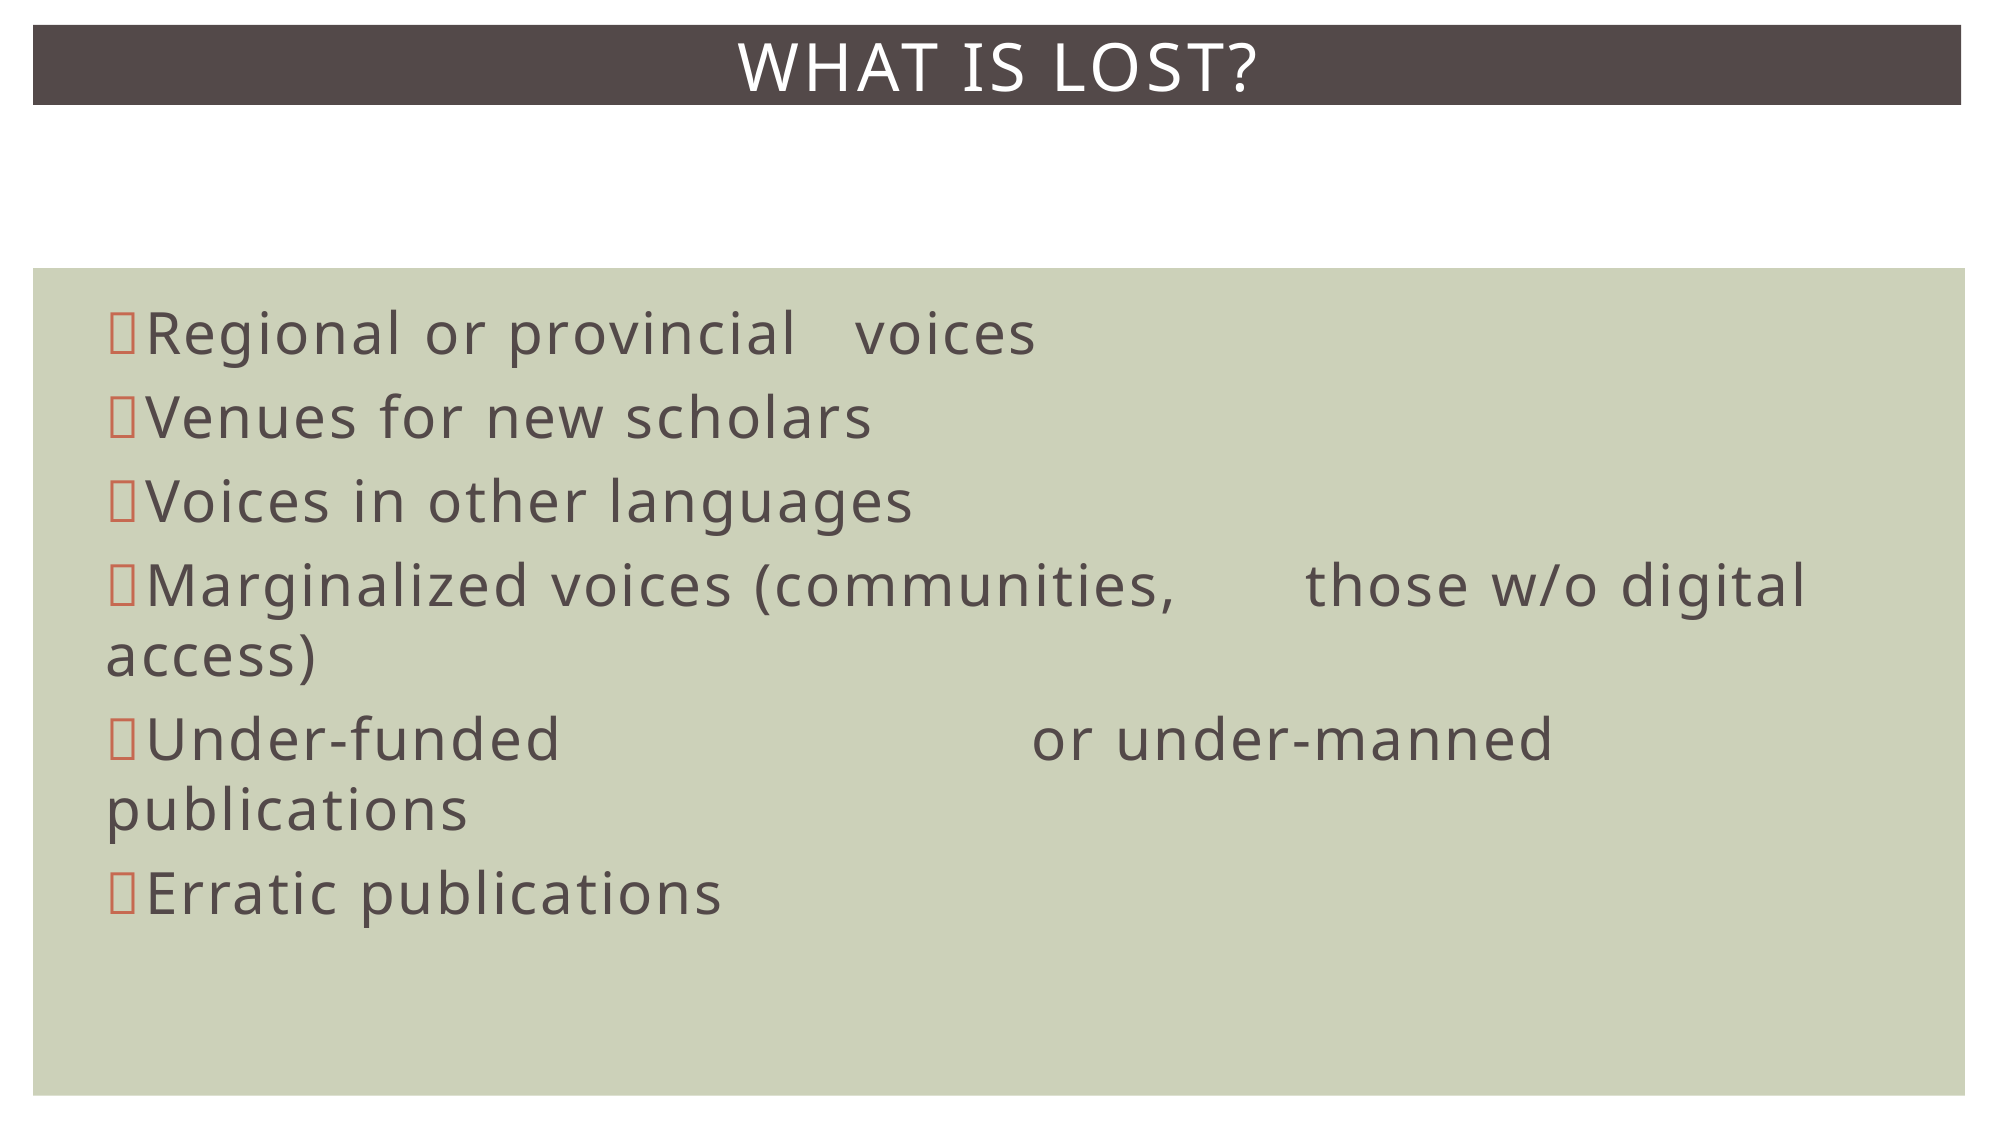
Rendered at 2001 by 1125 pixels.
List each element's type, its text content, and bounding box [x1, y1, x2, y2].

text_box Regional or provincial voices Venues for new scholars Voices in other languages Marginalized voices (communities, those w/o digital access) Under-funded or under-manned publications Erratic publications [103, 296, 1828, 927]
text_box WHAT IS LOST? [33, 24, 1962, 105]
